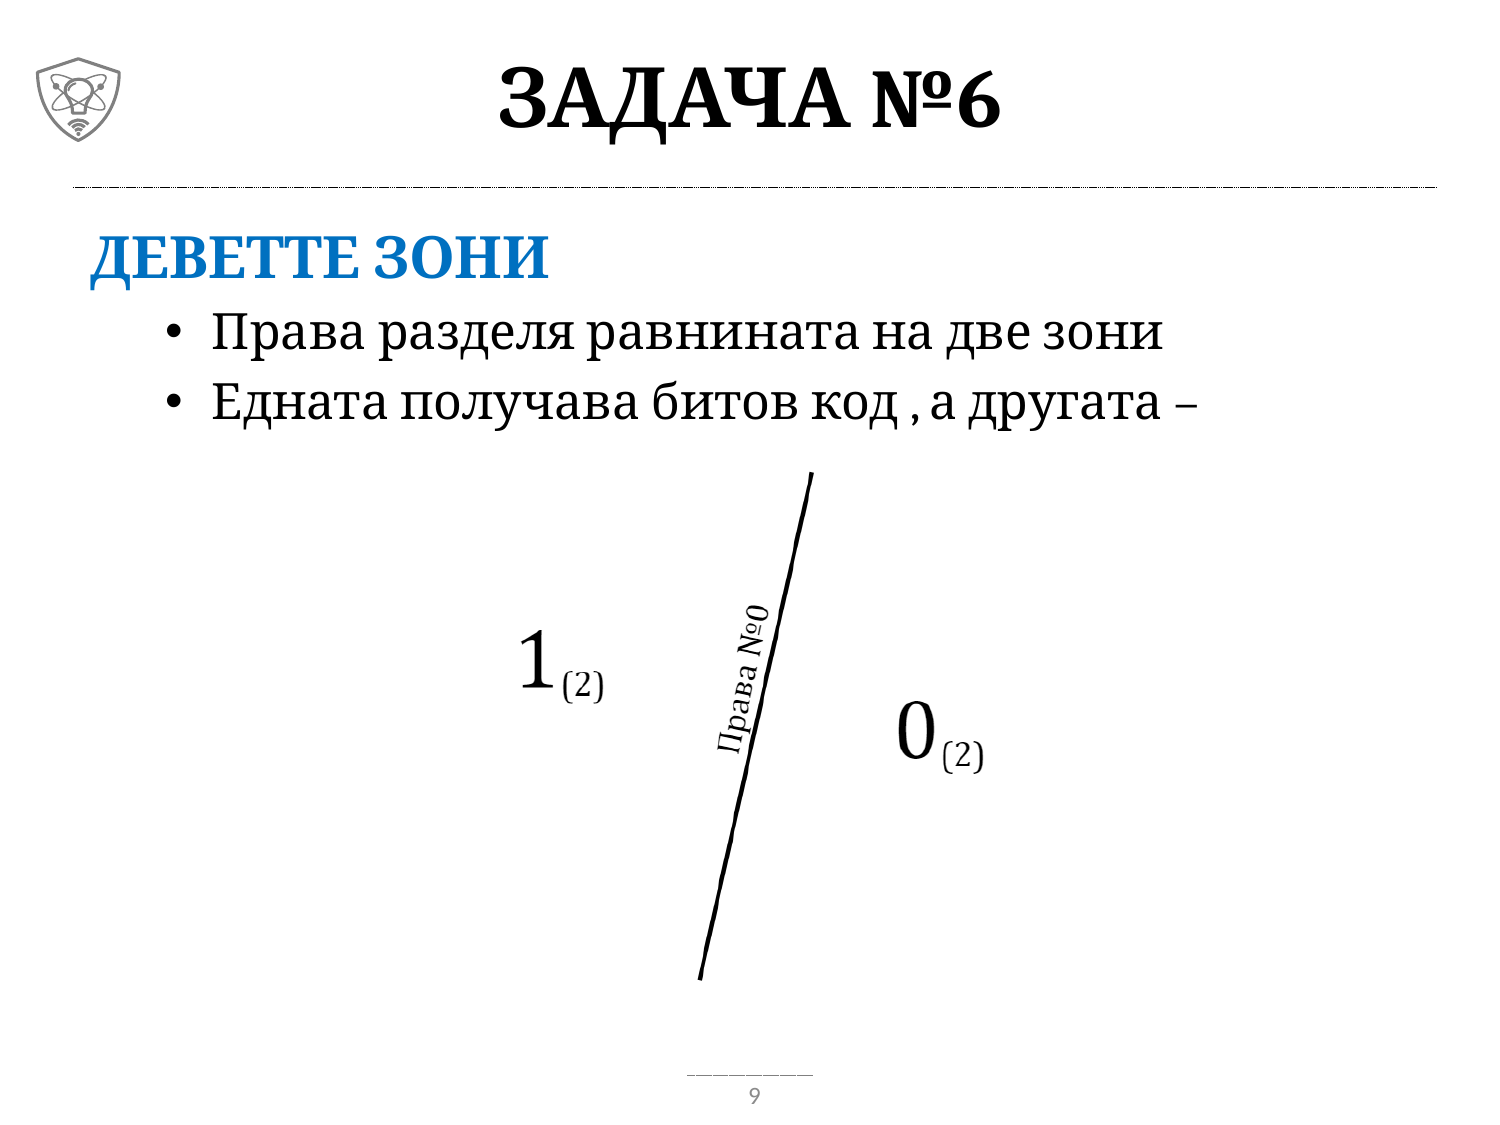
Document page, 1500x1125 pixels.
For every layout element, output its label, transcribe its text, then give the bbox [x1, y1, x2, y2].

slide_number 9 [579, 1065, 930, 1125]
title Задача №6 [0, 0, 1500, 188]
picture [416, 470, 1081, 983]
